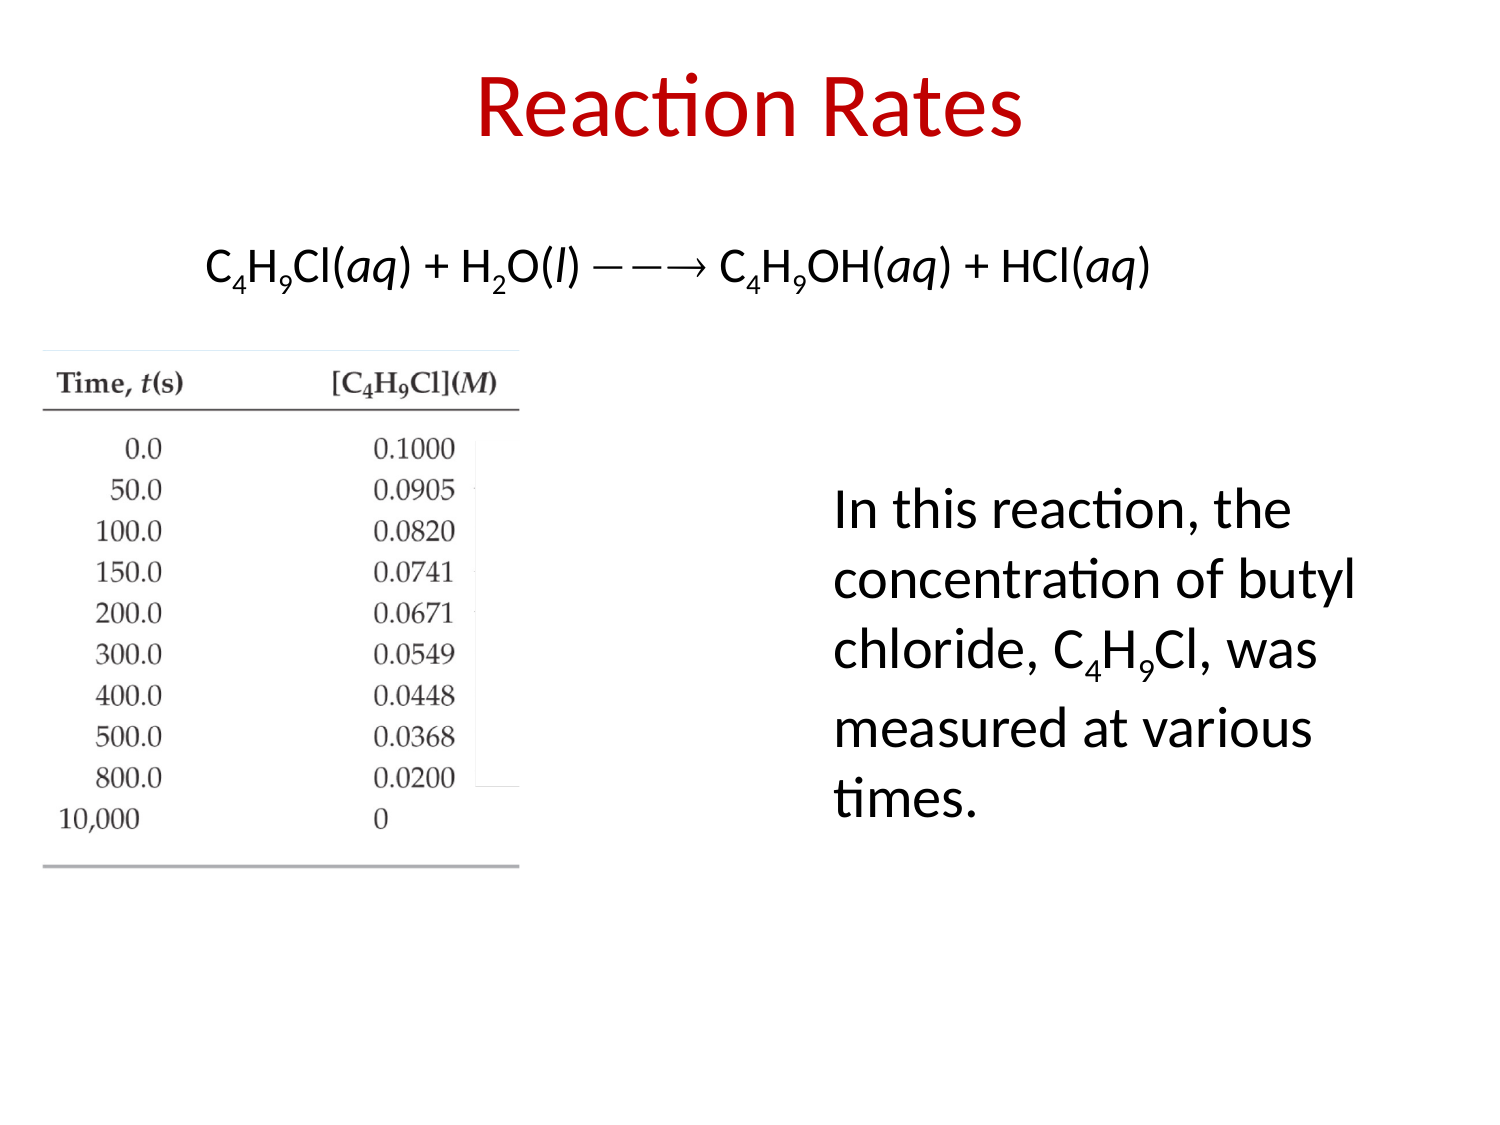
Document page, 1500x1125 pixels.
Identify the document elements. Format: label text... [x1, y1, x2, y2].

picture [37, 349, 520, 876]
text_box C4H9Cl(aq) + H2O(l)  C4H9OH(aq) + HCl(aq) [190, 224, 1363, 308]
text_box Reaction Rates [112, 37, 1388, 225]
text_box In this reaction, the concentration of butyl chloride, C4H9Cl, was measured at various times. [762, 462, 1388, 875]
